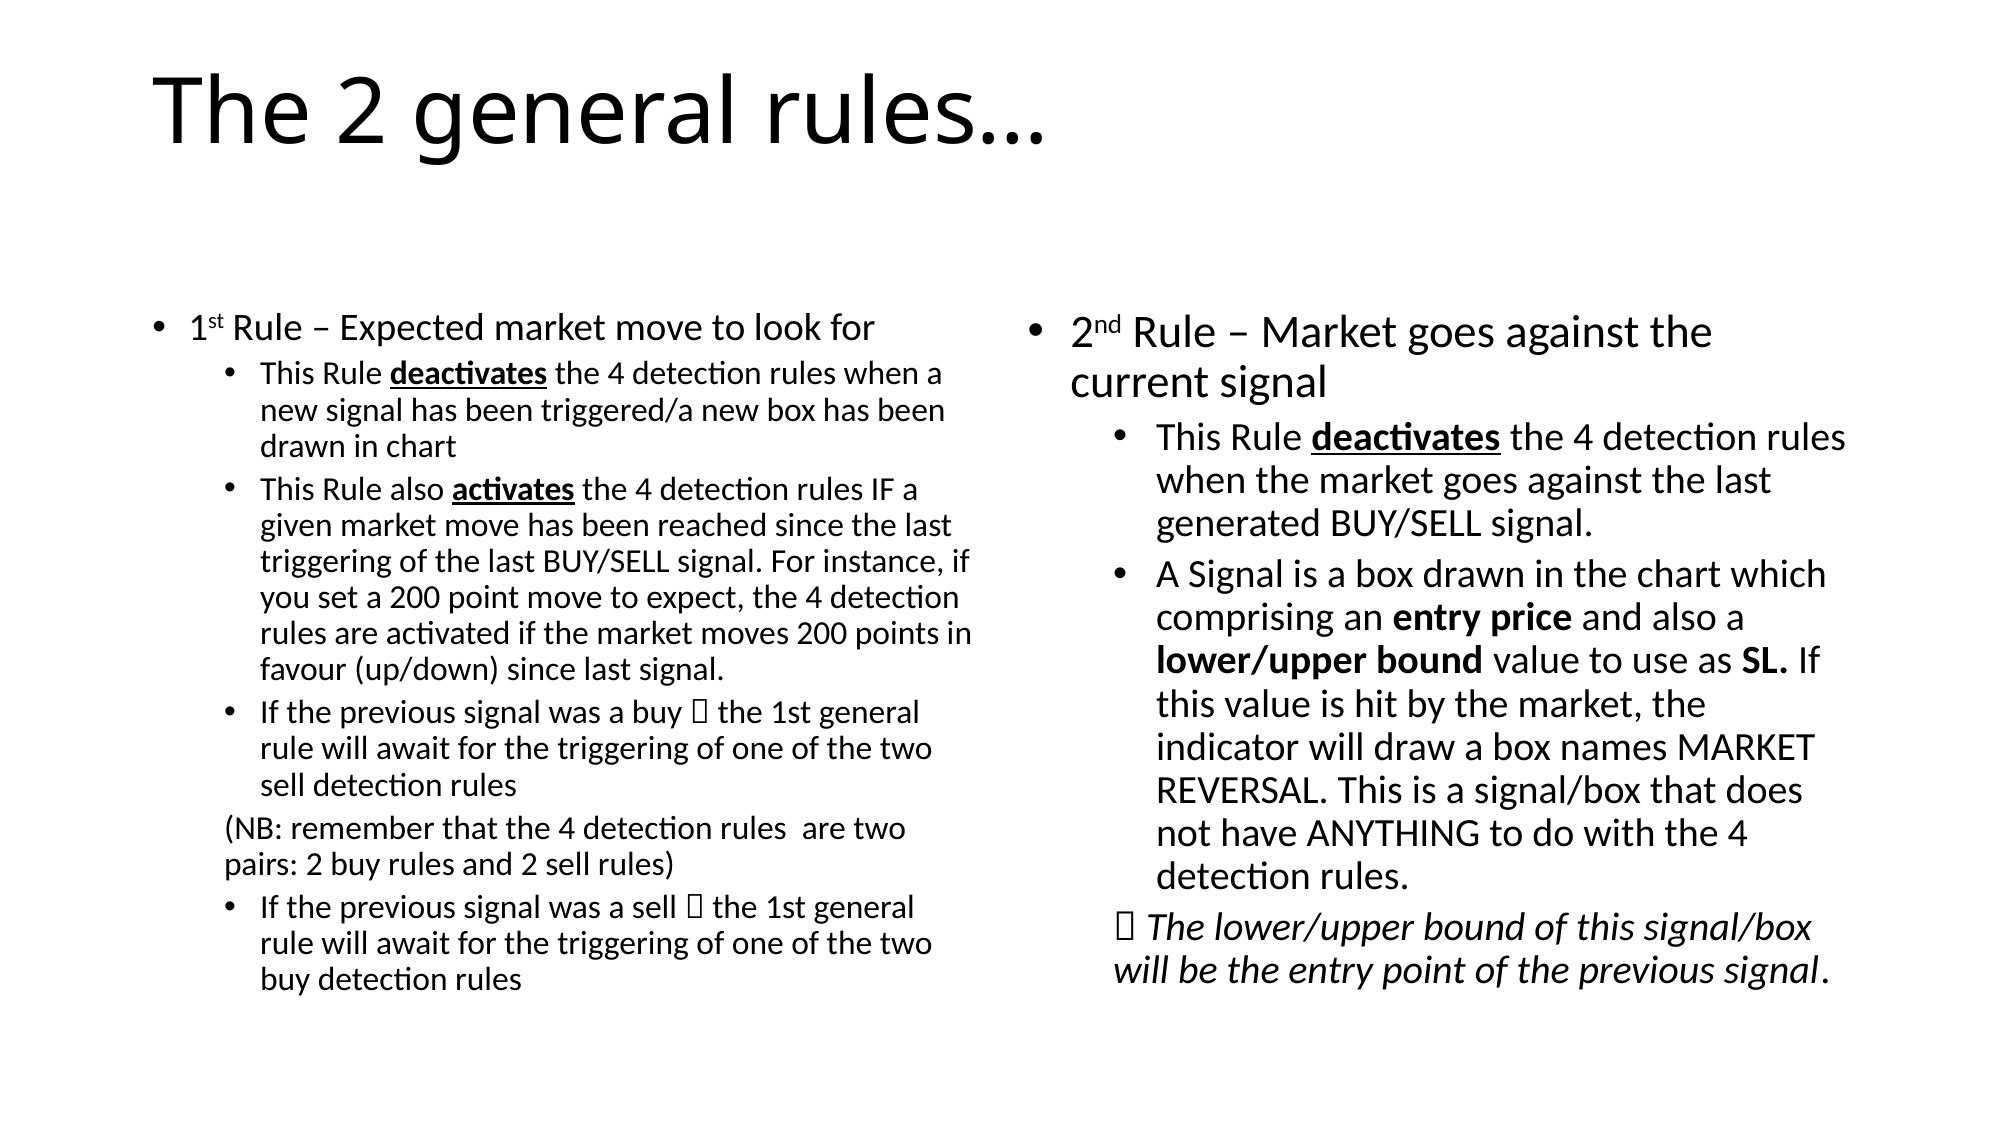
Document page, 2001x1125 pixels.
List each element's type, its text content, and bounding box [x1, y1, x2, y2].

title The 2 general rules… [137, 59, 1863, 278]
list 1st Rule – Expected market move to look for This Rule deactivates the 4 detection rules when a new signal has been triggered/a new box has been drawn in chart This Rule also activates the 4 detection rules IF a given market move has been reached since the last triggering of the last BUY/SELL signal. For instance, if you set a 200 point move to expect, the 4 detection rules are activated if the market moves 200 points in favour (up/down) since last signal. If the previous signal was a buy  the 1st general rule will await for the triggering of one of the two sell detection rules (NB: remember that the 4 detection rules are two pairs: 2 buy rules and 2 sell rules) If the previous signal was a sell  the 1st general rule will await for the triggering of one of the two buy detection rules [137, 299, 988, 1014]
list 2nd Rule – Market goes against the current signal This Rule deactivates the 4 detection rules when the market goes against the last generated BUY/SELL signal. A Signal is a box drawn in the chart which comprising an entry price and also a lower/upper bound value to use as SL. If this value is hit by the market, the indicator will draw a box names MARKET REVERSAL. This is a signal/box that does not have ANYTHING to do with the 4 detection rules.  The lower/upper bound of this signal/box will be the entry point of the previous signal. [1012, 299, 1863, 1014]
